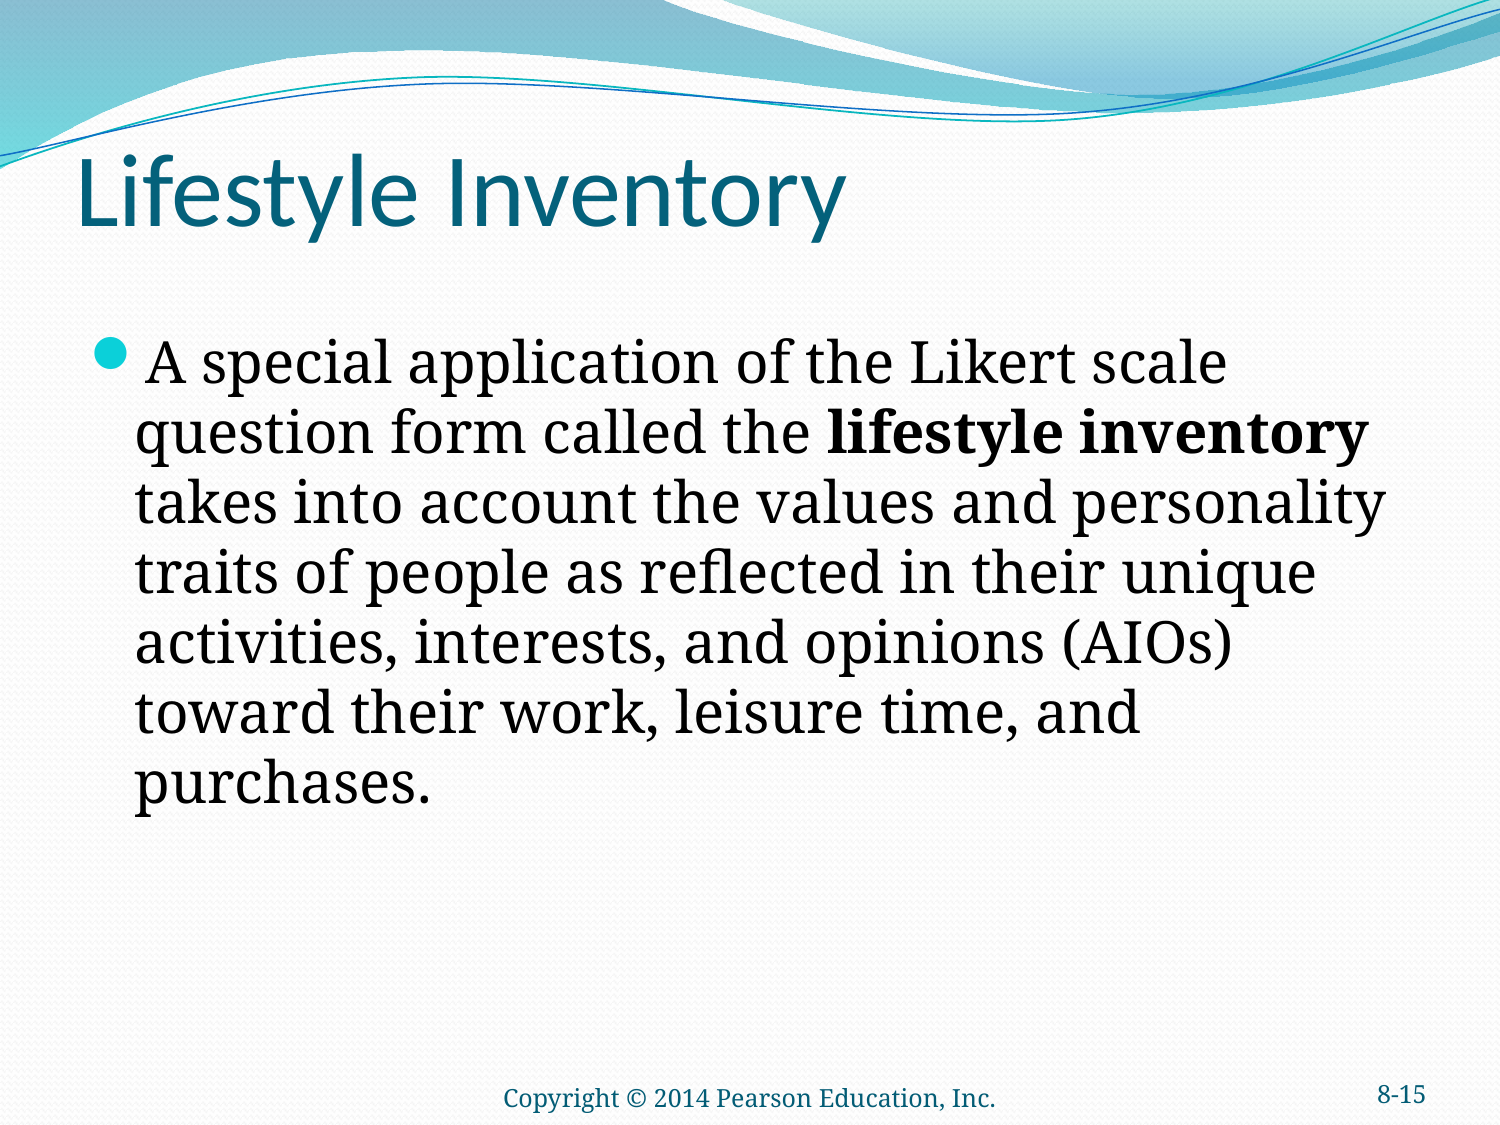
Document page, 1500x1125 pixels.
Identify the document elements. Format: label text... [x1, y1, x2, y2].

list A special application of the Likert scale question form called the lifestyle inventory takes into account the values and personality traits of people as reflected in their unique activities, interests, and opinions (AIOs) toward their work, leisure time, and purchases. [75, 317, 1425, 1038]
title Lifestyle Inventory [75, 87, 1425, 275]
